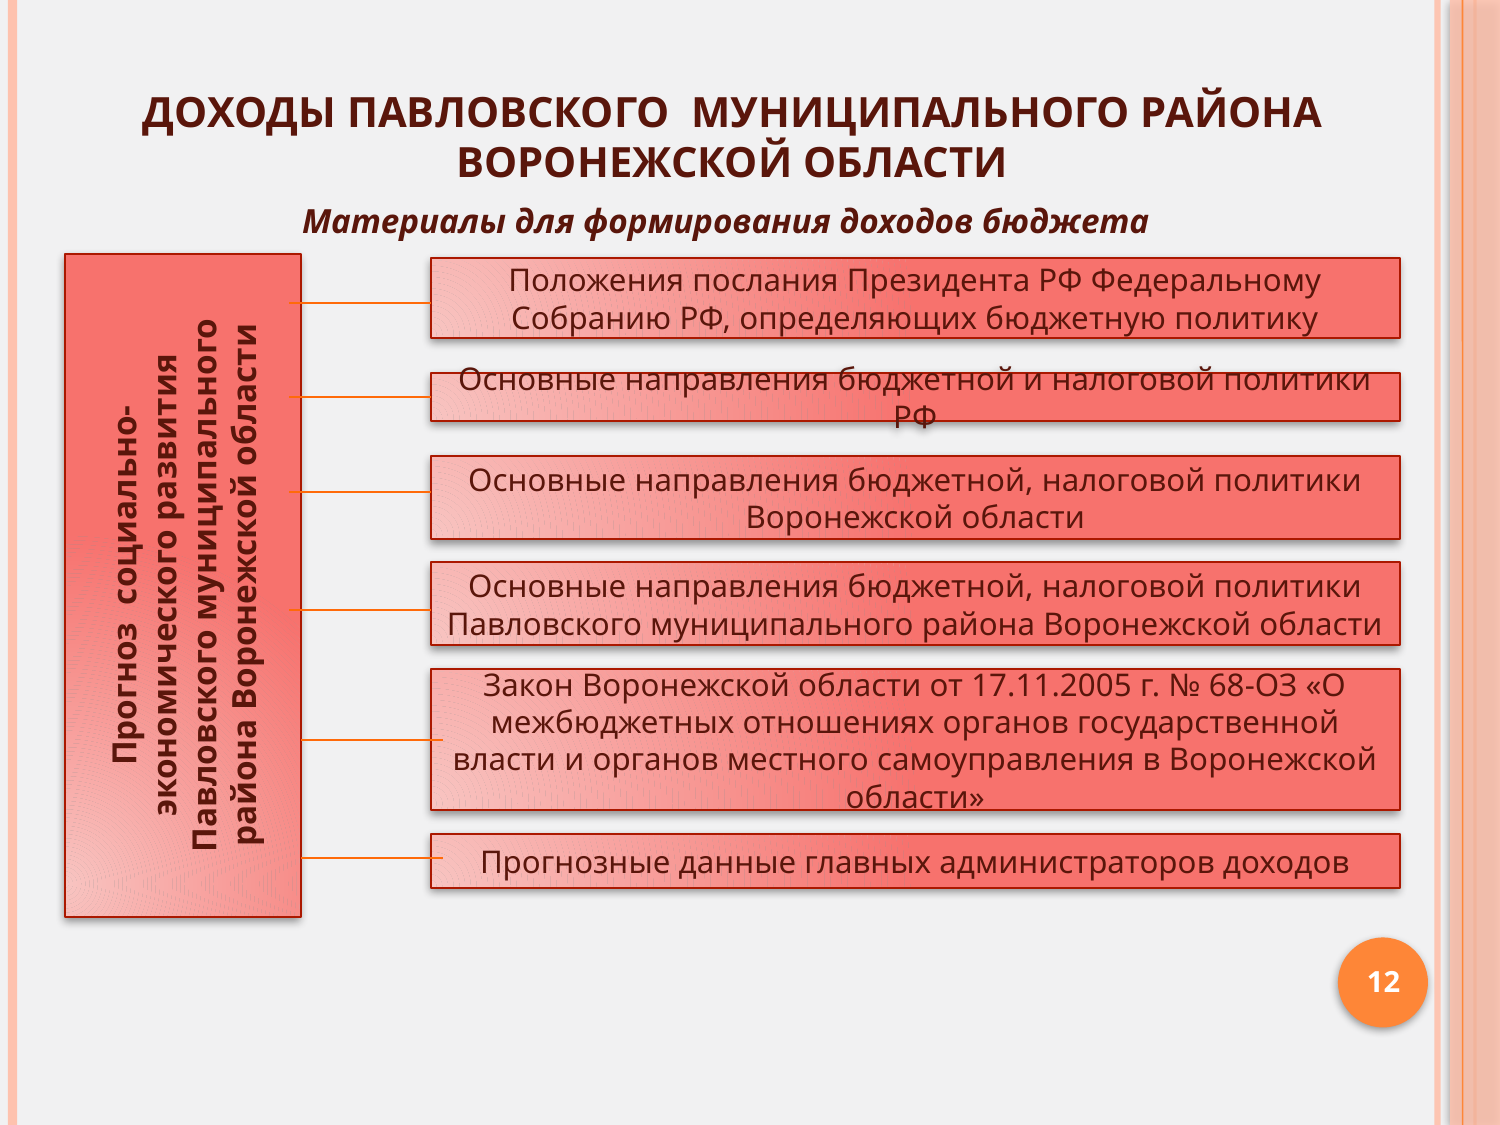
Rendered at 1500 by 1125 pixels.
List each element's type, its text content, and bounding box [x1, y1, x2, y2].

text_box Основные направления бюджетной, налоговой политики Воронежской области [430, 455, 1401, 540]
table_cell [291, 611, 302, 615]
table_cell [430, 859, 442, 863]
slide_number 12 [1333, 940, 1434, 1027]
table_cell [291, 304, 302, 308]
text_box Основные направления бюджетной и налоговой политики РФ [430, 372, 1401, 422]
text_box Закон Воронежской области от 17.11.2005 г. № 68-ОЗ «О межбюджетных отношениях органов государственной власти и органов местного самоуправления в Воронежской области» [430, 668, 1401, 811]
text_box Положения послания Президента РФ Федеральному Собранию РФ, определяющих бюджетную политику [430, 257, 1401, 339]
title Доходы Павловского муниципального района Воронежской области [29, 80, 1436, 193]
text_box Прогноз социально-экономического развития Павловского муниципального района Воронежской области [64, 253, 302, 918]
text_box Материалы для формирования доходов бюджета [17, 192, 1435, 248]
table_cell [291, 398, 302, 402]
text_box Прогнозные данные главных администраторов доходов [430, 833, 1401, 889]
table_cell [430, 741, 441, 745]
text_box Основные направления бюджетной, налоговой политики Павловского муниципального района Воронежской области [430, 561, 1401, 646]
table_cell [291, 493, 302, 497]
